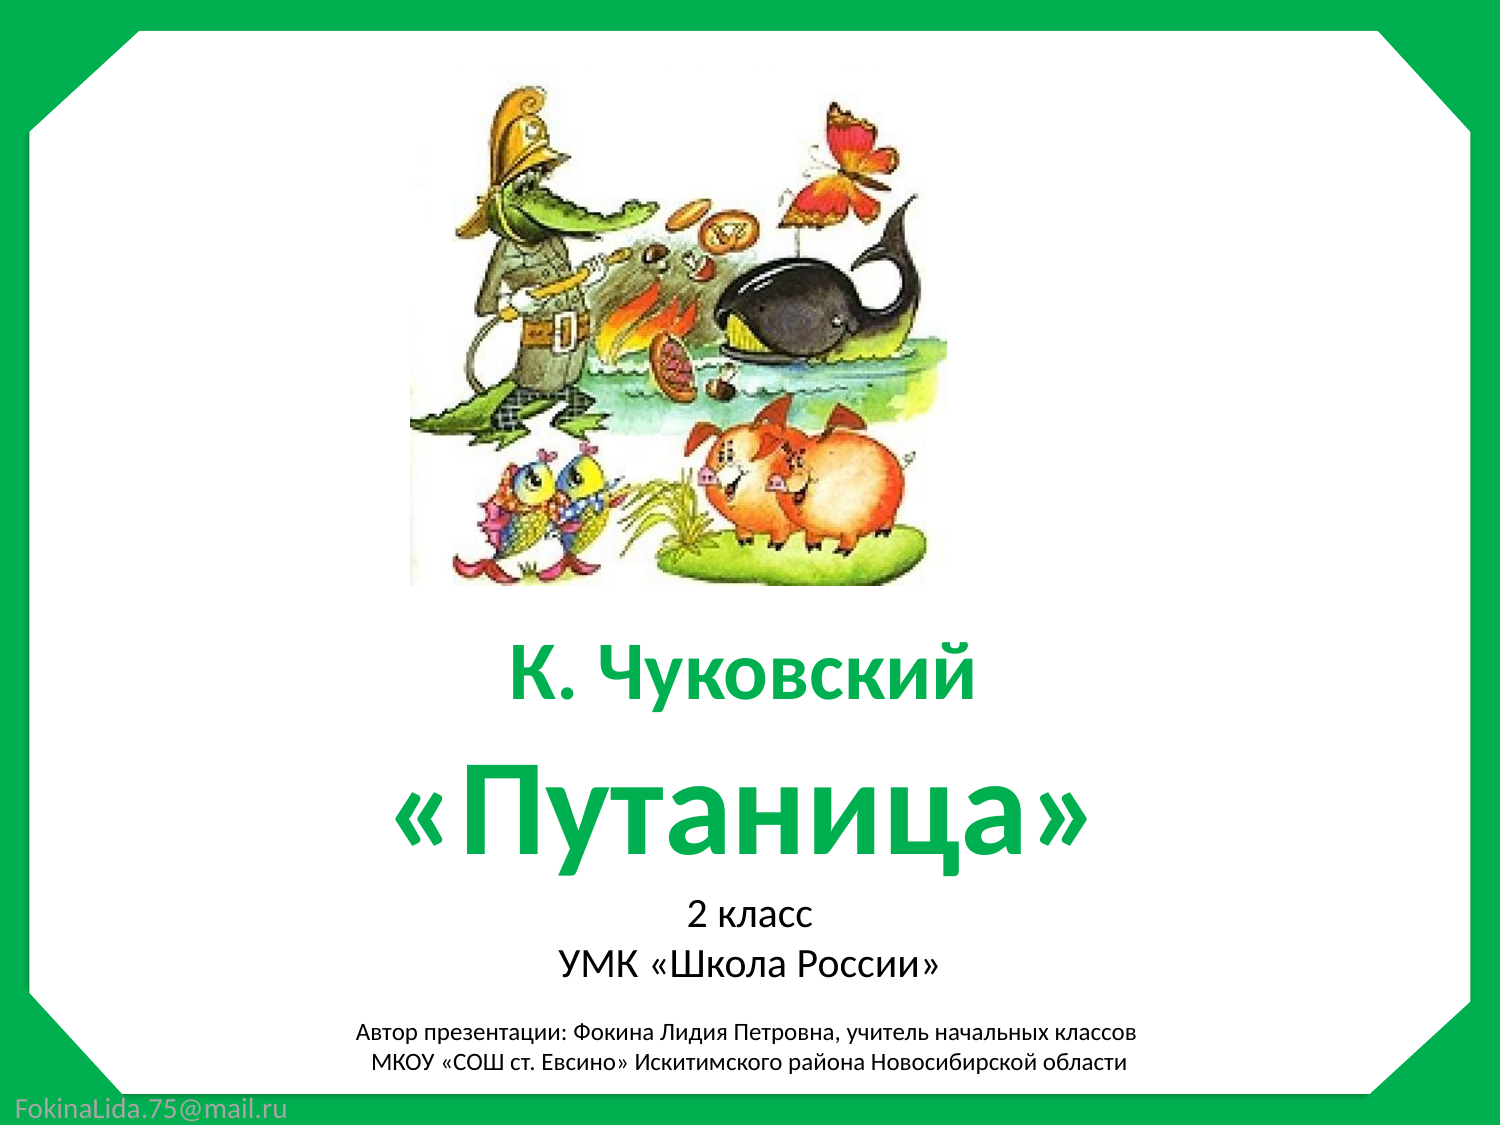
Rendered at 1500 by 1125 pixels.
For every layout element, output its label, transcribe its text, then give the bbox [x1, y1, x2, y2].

text_box 2 класс УМК «Школа России» [281, 878, 1219, 994]
picture [409, 70, 948, 587]
text_box Автор презентации: Фокина Лидия Петровна, учитель начальных классов МКОУ «СОШ ст. Евсино» Искитимского района Новосибирской области [281, 1007, 1219, 1083]
text_box К. Чуковский «Путаница» [269, 609, 1219, 889]
text_box FokinaLida.75@mail.ru [0, 1082, 307, 1125]
